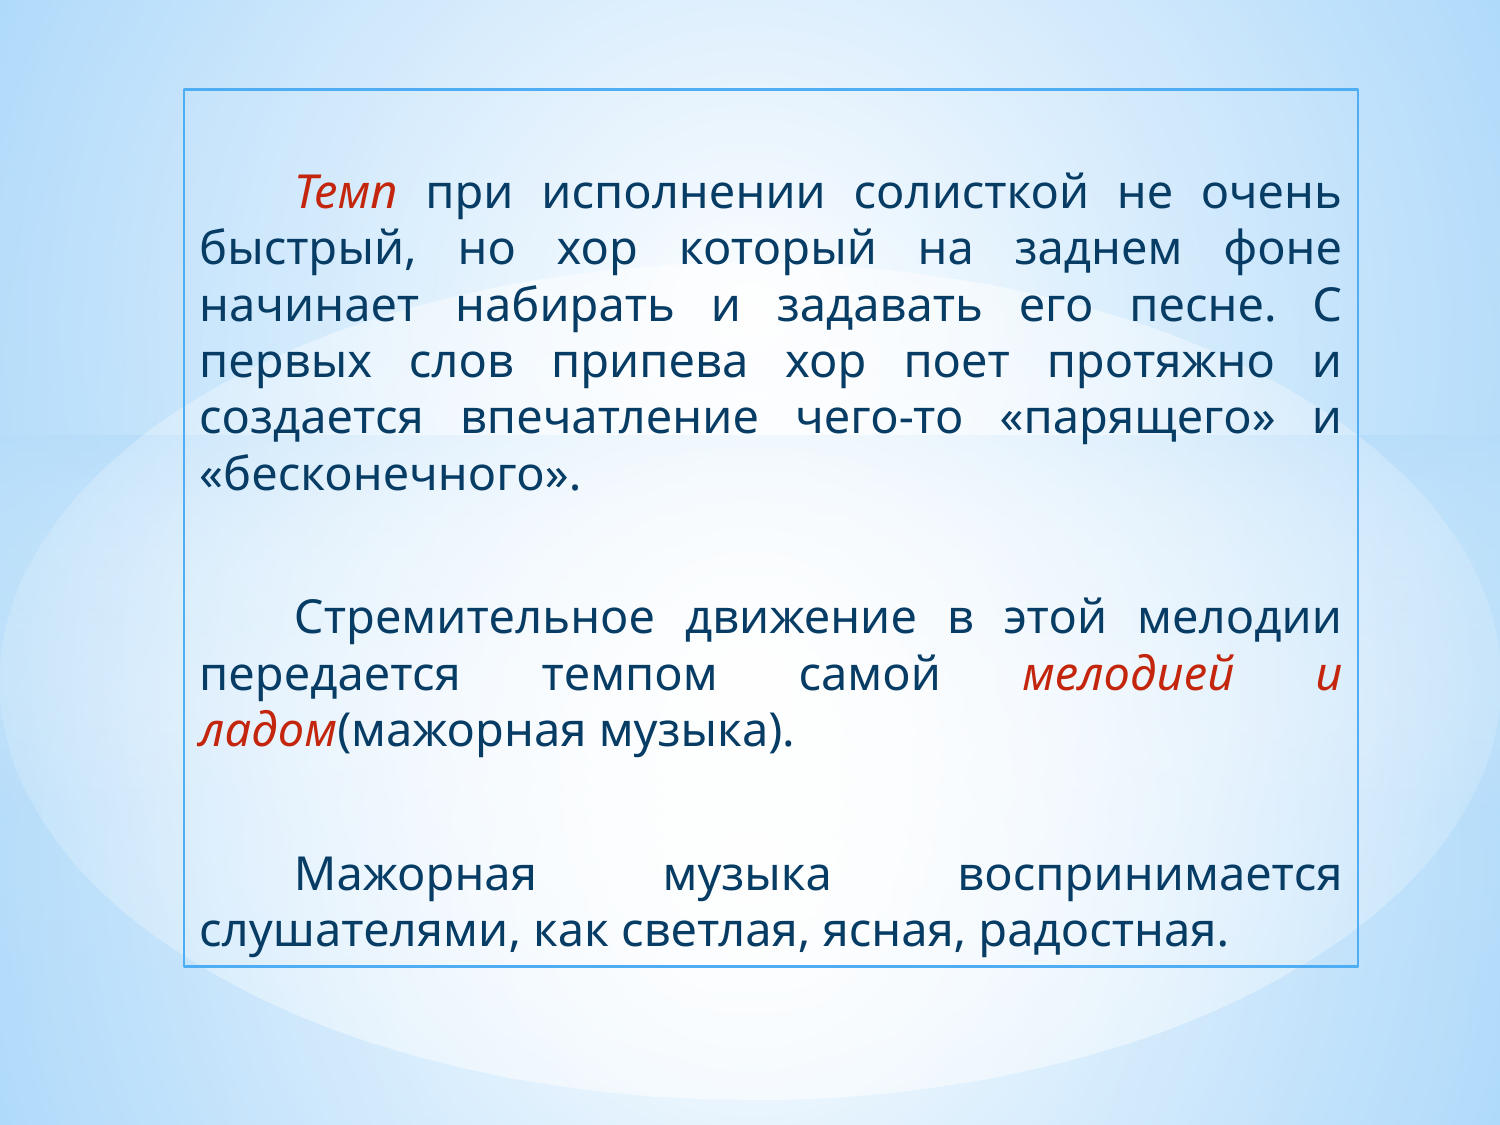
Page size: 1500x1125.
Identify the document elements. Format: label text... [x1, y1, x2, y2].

list Темп при исполнении солисткой не очень быстрый, но хор который на заднем фоне начинает набирать и задавать его песне. С первых слов припева хор поет протяжно и создается впечатление чего-то «парящего» и «бесконечного». Стремительное движение в этой мелодии передается темпом самой мелодией и ладом(мажорная музыка). Мажорная музыка воспринимается слушателями, как светлая, ясная, радостная. [183, 88, 1359, 968]
